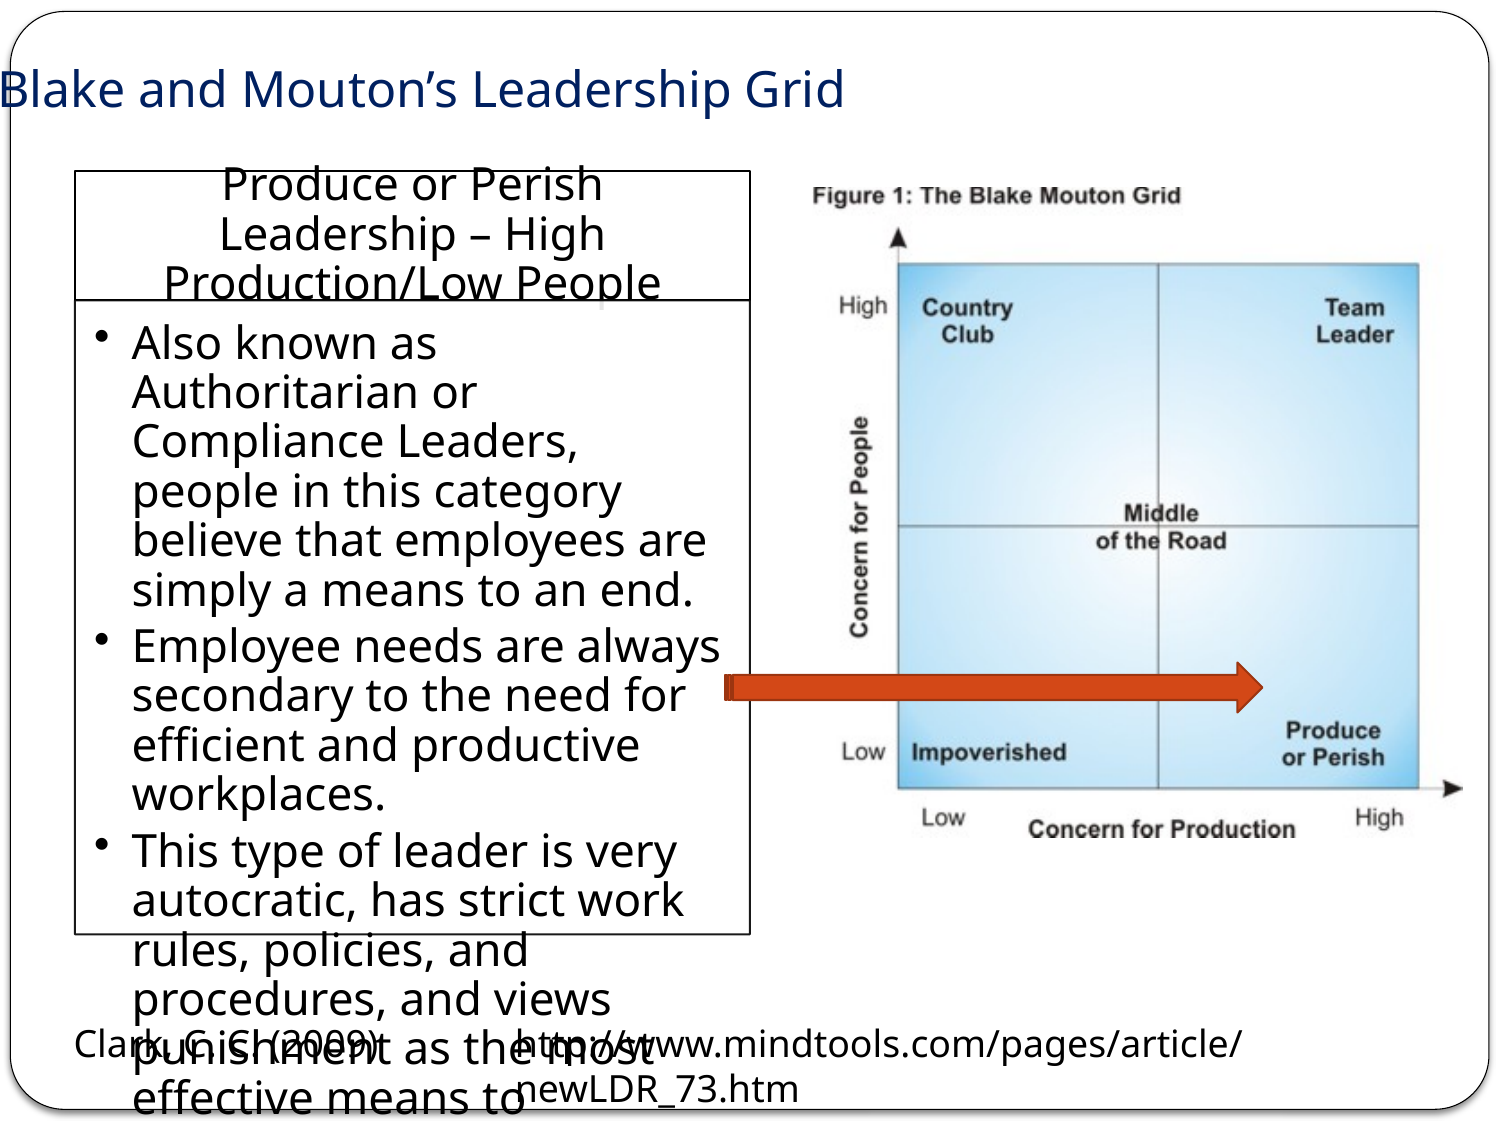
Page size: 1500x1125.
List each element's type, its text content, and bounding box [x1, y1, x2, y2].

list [74, 99, 751, 1006]
text_box Clark, C. C. (2009) [58, 1012, 394, 1073]
text_box [755, 673, 806, 702]
picture [812, 187, 1463, 838]
text_box http://www.mindtools.com/pages/article/newLDR_73.htm [500, 1012, 1450, 1118]
text_box Blake and Mouton’s Leadership Grid [0, 49, 861, 125]
